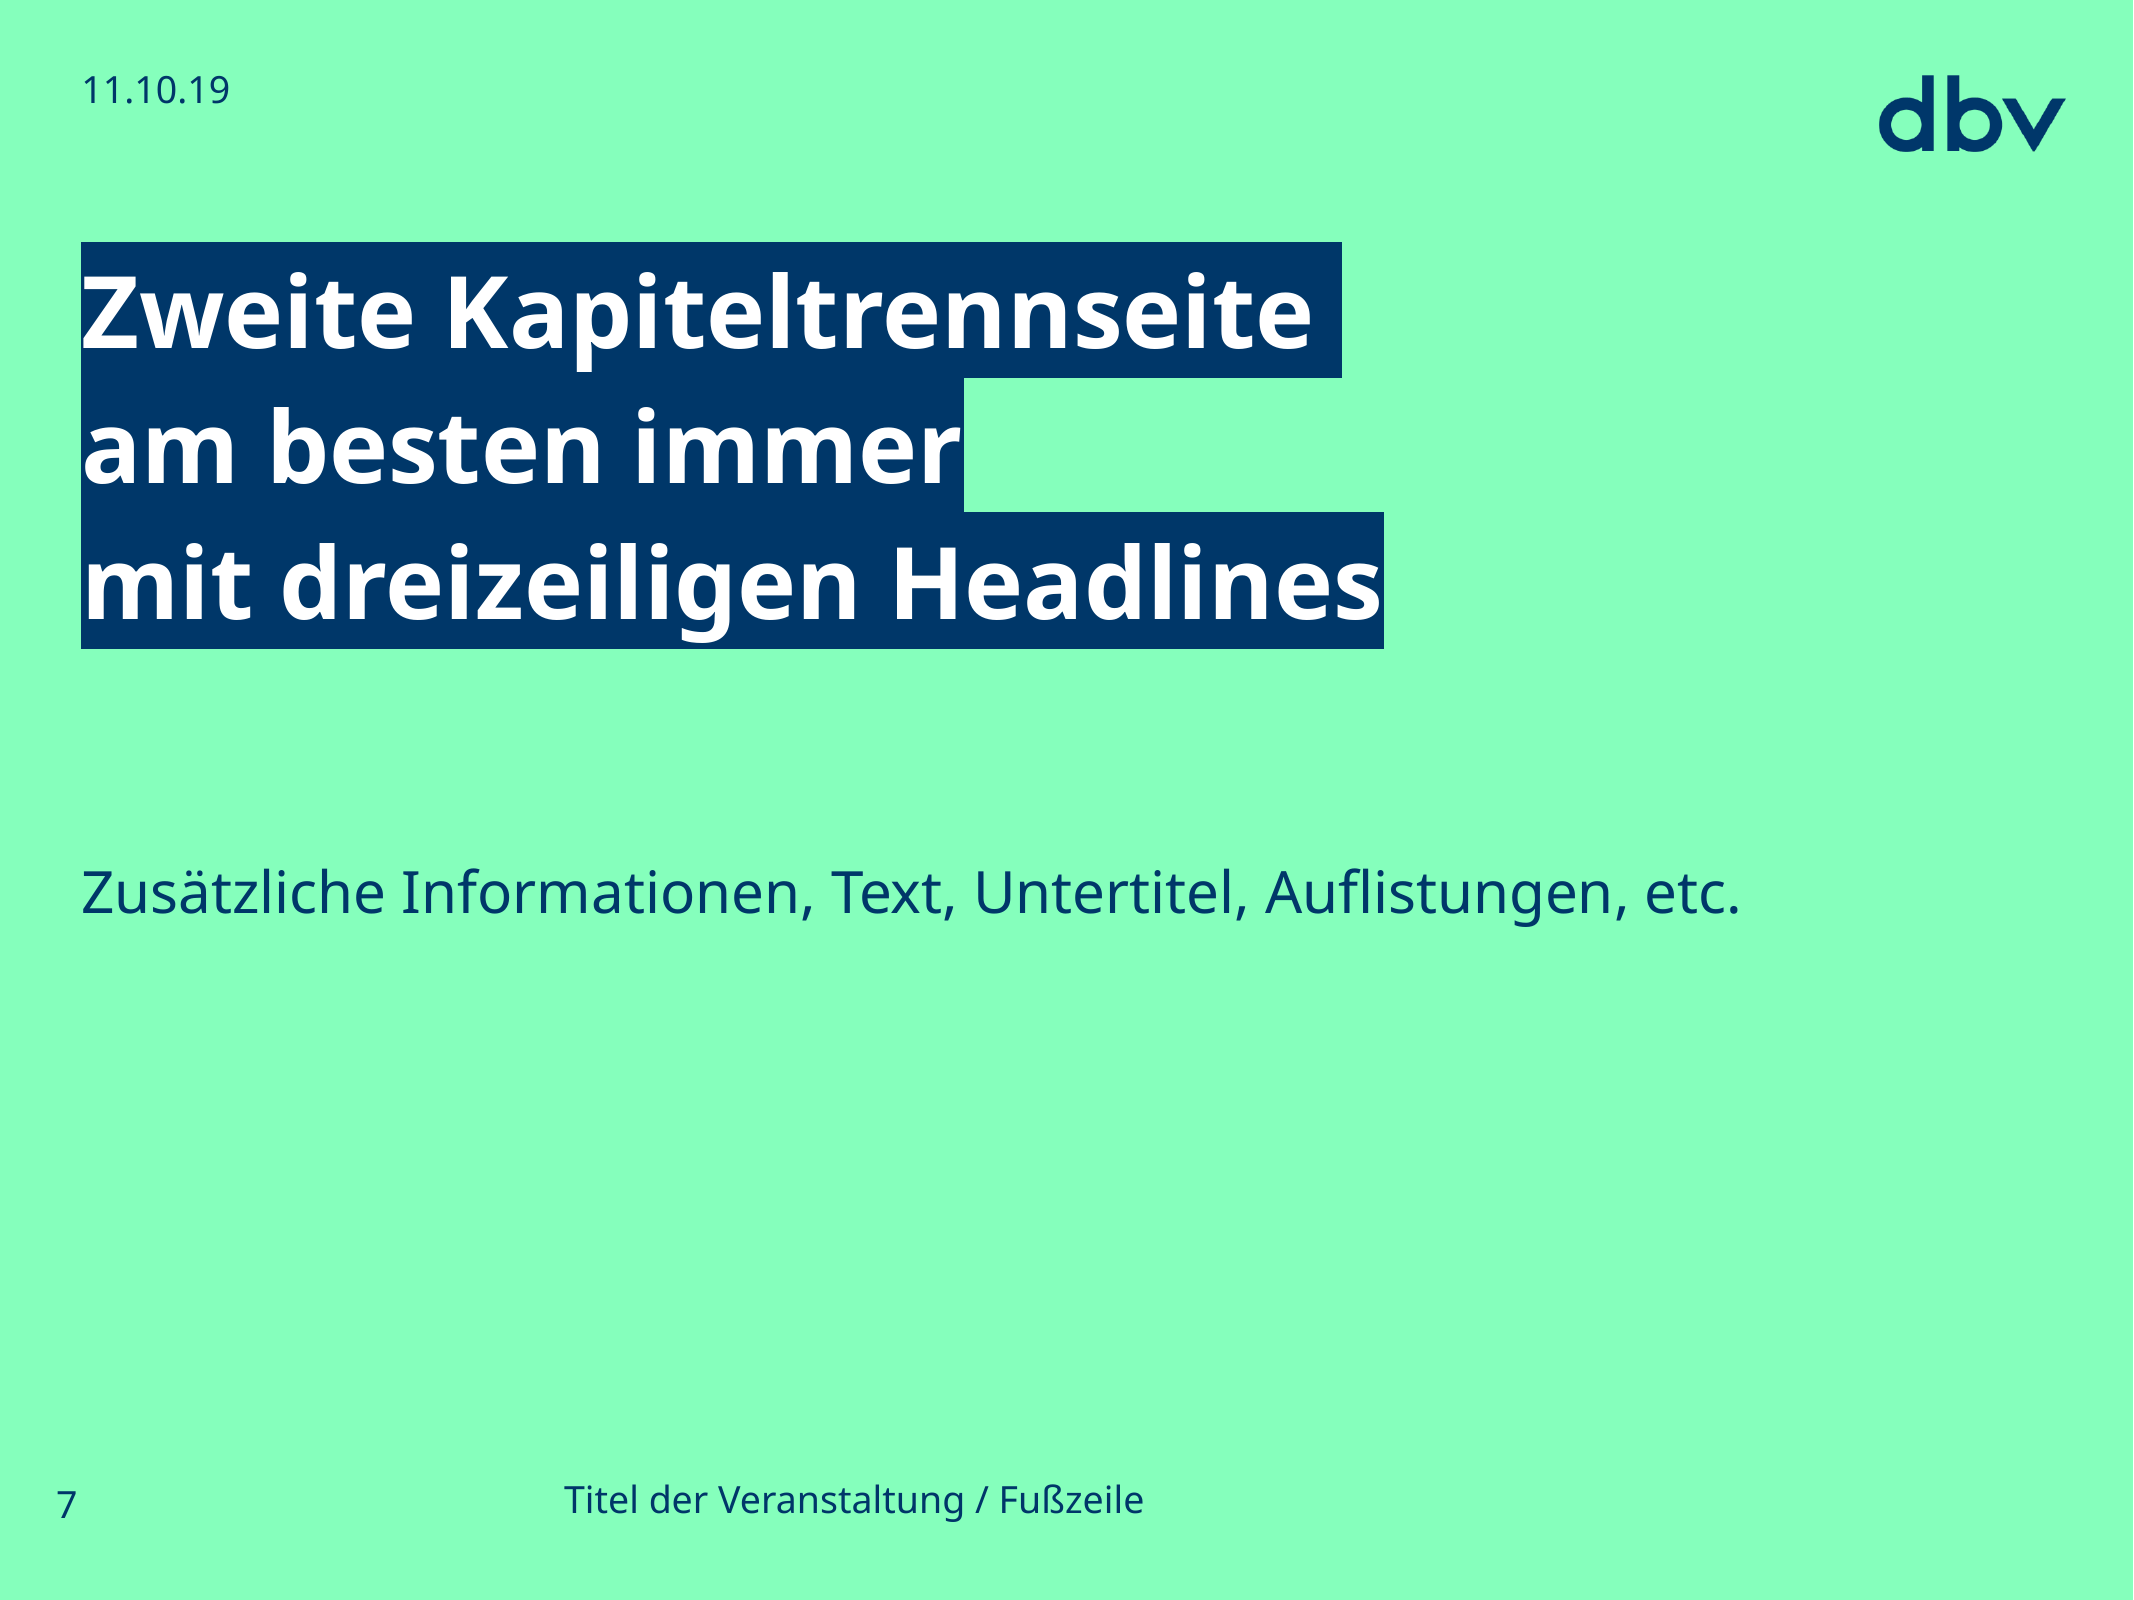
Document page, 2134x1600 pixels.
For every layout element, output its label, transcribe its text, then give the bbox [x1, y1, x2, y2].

footer Titel der Veranstaltung / Fußzeile [564, 1476, 1681, 1562]
picture [1802, 0, 2134, 226]
list Zusätzliche Informationen, Text, Untertitel, Auflistungen, etc. [66, 841, 2042, 1465]
list Zweite Kapiteltrennseite am besten immer mit dreizeiligen Headlines [66, 225, 2042, 841]
list 11.10.19 [66, 63, 1715, 132]
